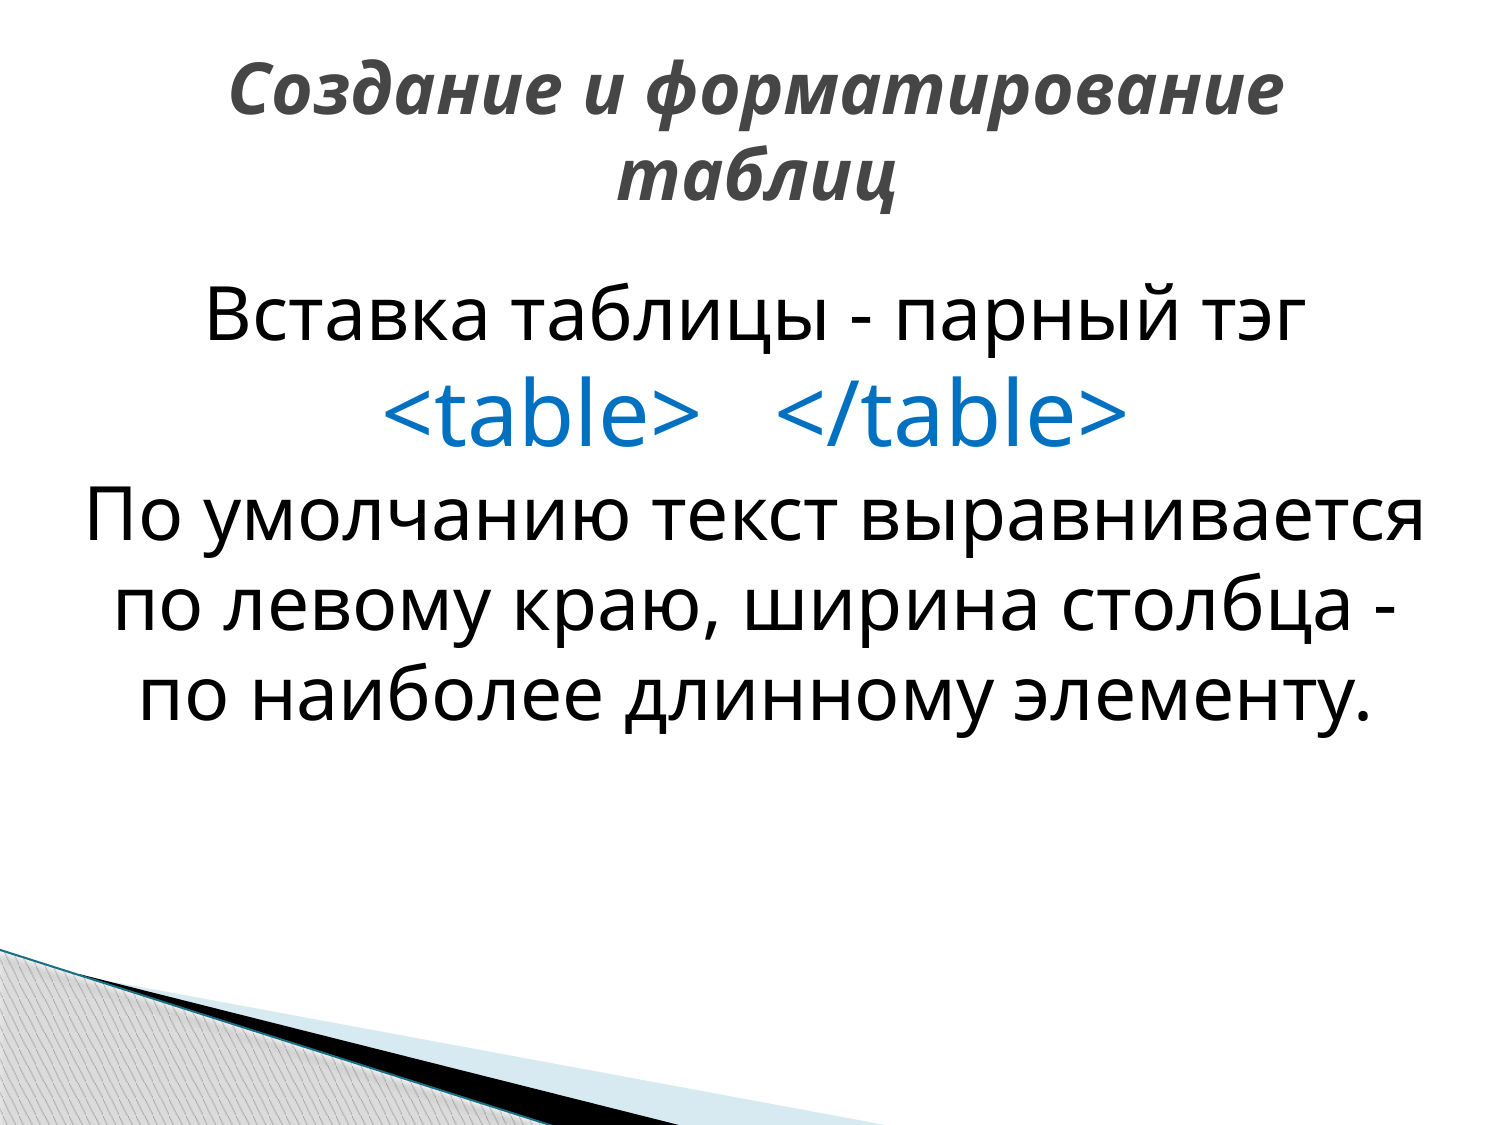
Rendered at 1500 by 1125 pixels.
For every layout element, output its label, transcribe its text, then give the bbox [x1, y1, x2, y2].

text_box Создание и форматирование таблиц [81, 35, 1432, 223]
text_box Вставка таблицы - парный тэг <table> </table> По умолчанию текст выравнивается по левому краю, ширина столбца - по наиболее длинному элементу. [46, 257, 1465, 743]
